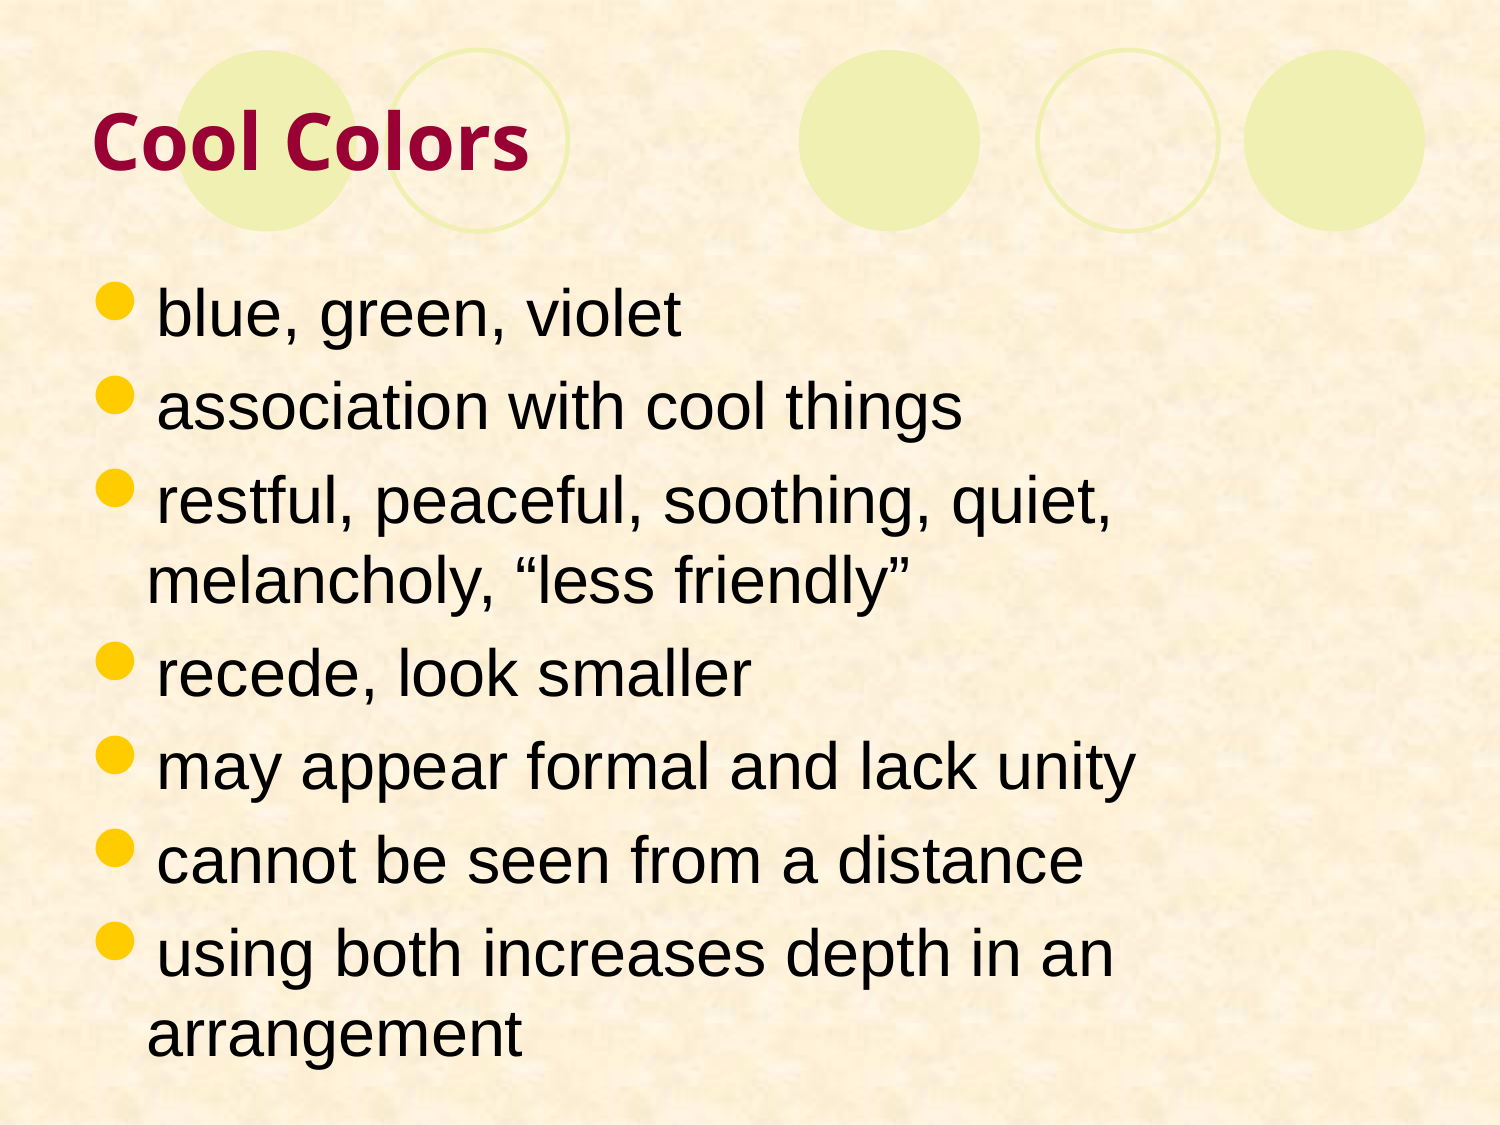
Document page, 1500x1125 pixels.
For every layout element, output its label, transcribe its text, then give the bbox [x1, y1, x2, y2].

list blue, green, violet association with cool things restful, peaceful, soothing, quiet, melancholy, “less friendly” recede, look smaller may appear formal and lack unity cannot be seen from a distance using both increases depth in an arrangement [74, 262, 1426, 1006]
title Cool Colors [74, 44, 1426, 233]
picture [0, 0, 1500, 1125]
